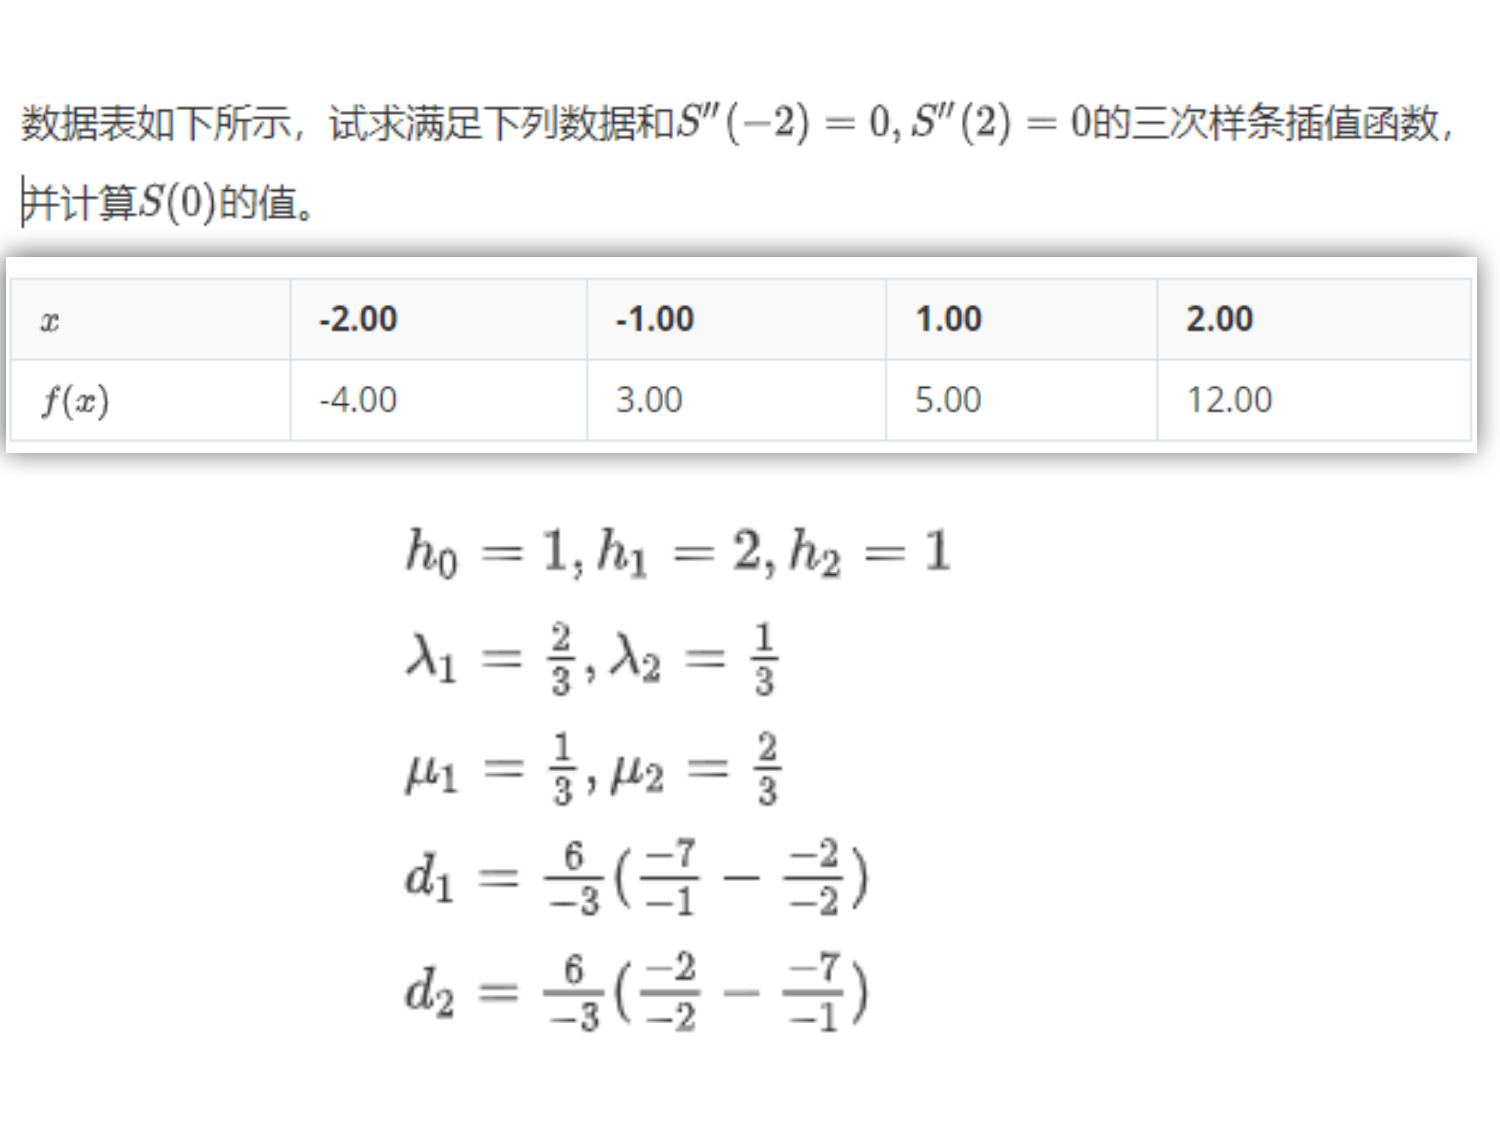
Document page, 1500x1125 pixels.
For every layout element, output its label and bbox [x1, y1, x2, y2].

picture [386, 503, 977, 1066]
picture [20, 81, 1466, 236]
picture [6, 257, 1477, 453]
